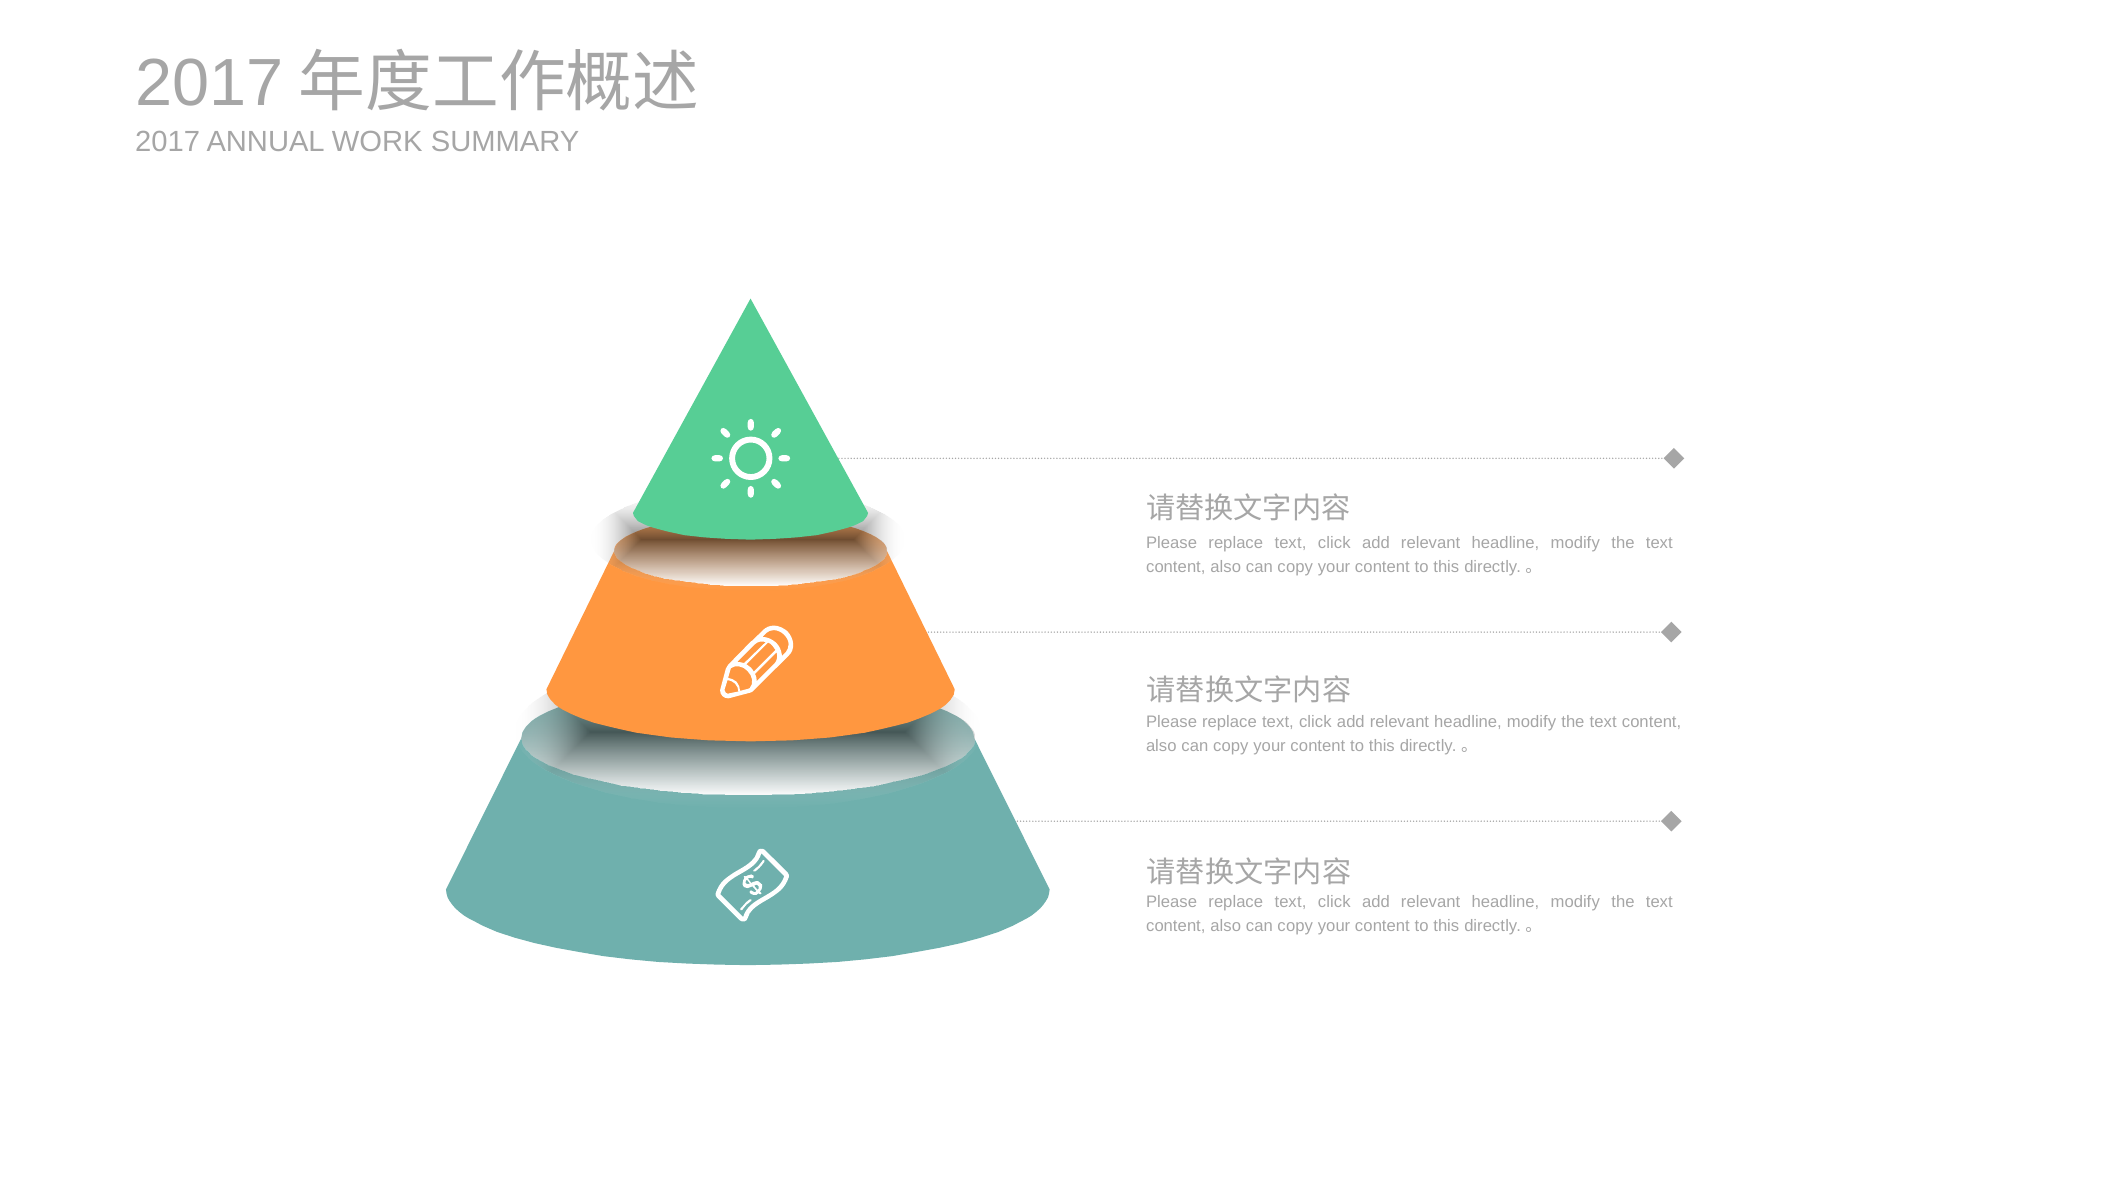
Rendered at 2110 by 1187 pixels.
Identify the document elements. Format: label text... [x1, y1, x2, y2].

text_box [720, 427, 731, 438]
text_box [747, 418, 754, 431]
text_box Please replace text, click add relevant headline, modify the text content, also can copy your content to this directly.。 [1146, 886, 1674, 935]
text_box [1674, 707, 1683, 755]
text_box [647, 298, 838, 487]
text_box 2017 ANNUAL WORK SUMMARY [135, 122, 596, 158]
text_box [715, 848, 790, 922]
text_box 请替换文字内容 [1146, 846, 1352, 889]
text_box [711, 455, 724, 462]
text_box [720, 478, 731, 487]
text_box [771, 427, 782, 438]
text_box [729, 436, 773, 480]
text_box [445, 656, 1050, 966]
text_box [747, 458, 1674, 822]
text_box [546, 487, 955, 742]
text_box 2017年度工作概述 [135, 38, 783, 119]
